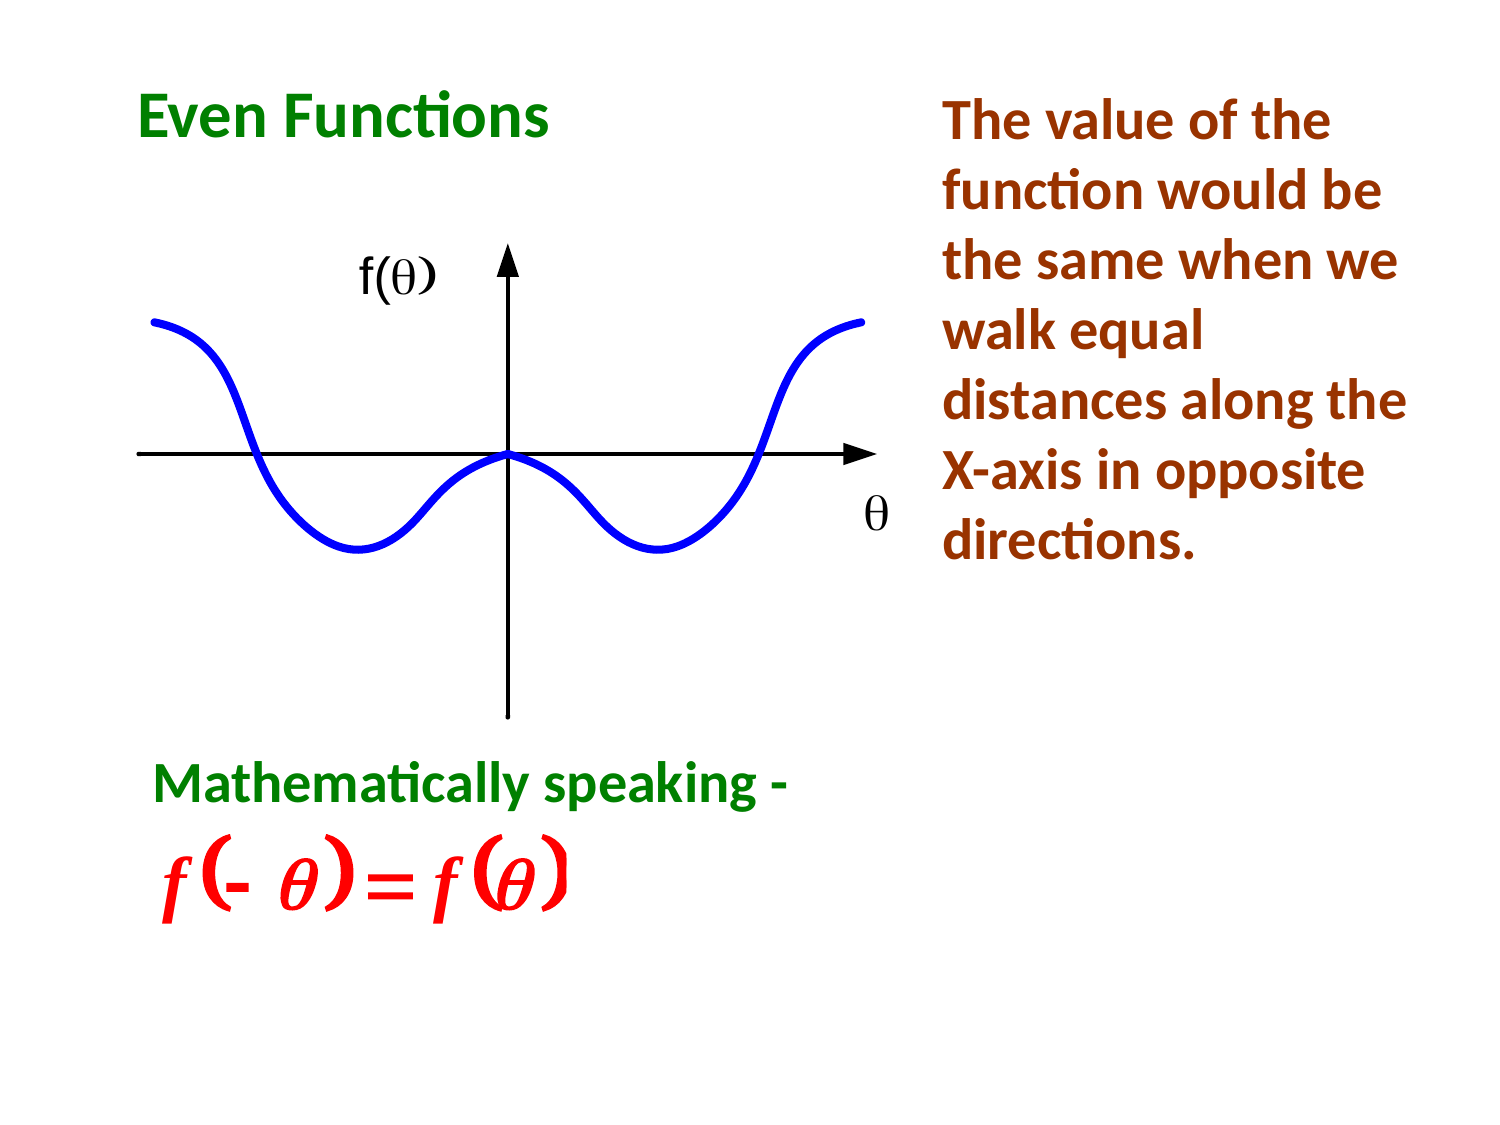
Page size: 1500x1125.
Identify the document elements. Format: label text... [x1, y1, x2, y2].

text_box The value of the function would be the same when we walk equal distances along the X-axis in opposite directions. [932, 546, 1429, 579]
text_box Even Functions [122, 63, 682, 159]
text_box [98, 203, 927, 757]
text_box The value of the function would be the same when we walk equal distances along the X-axis in opposite directions. [927, 73, 1429, 545]
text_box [137, 736, 1058, 935]
